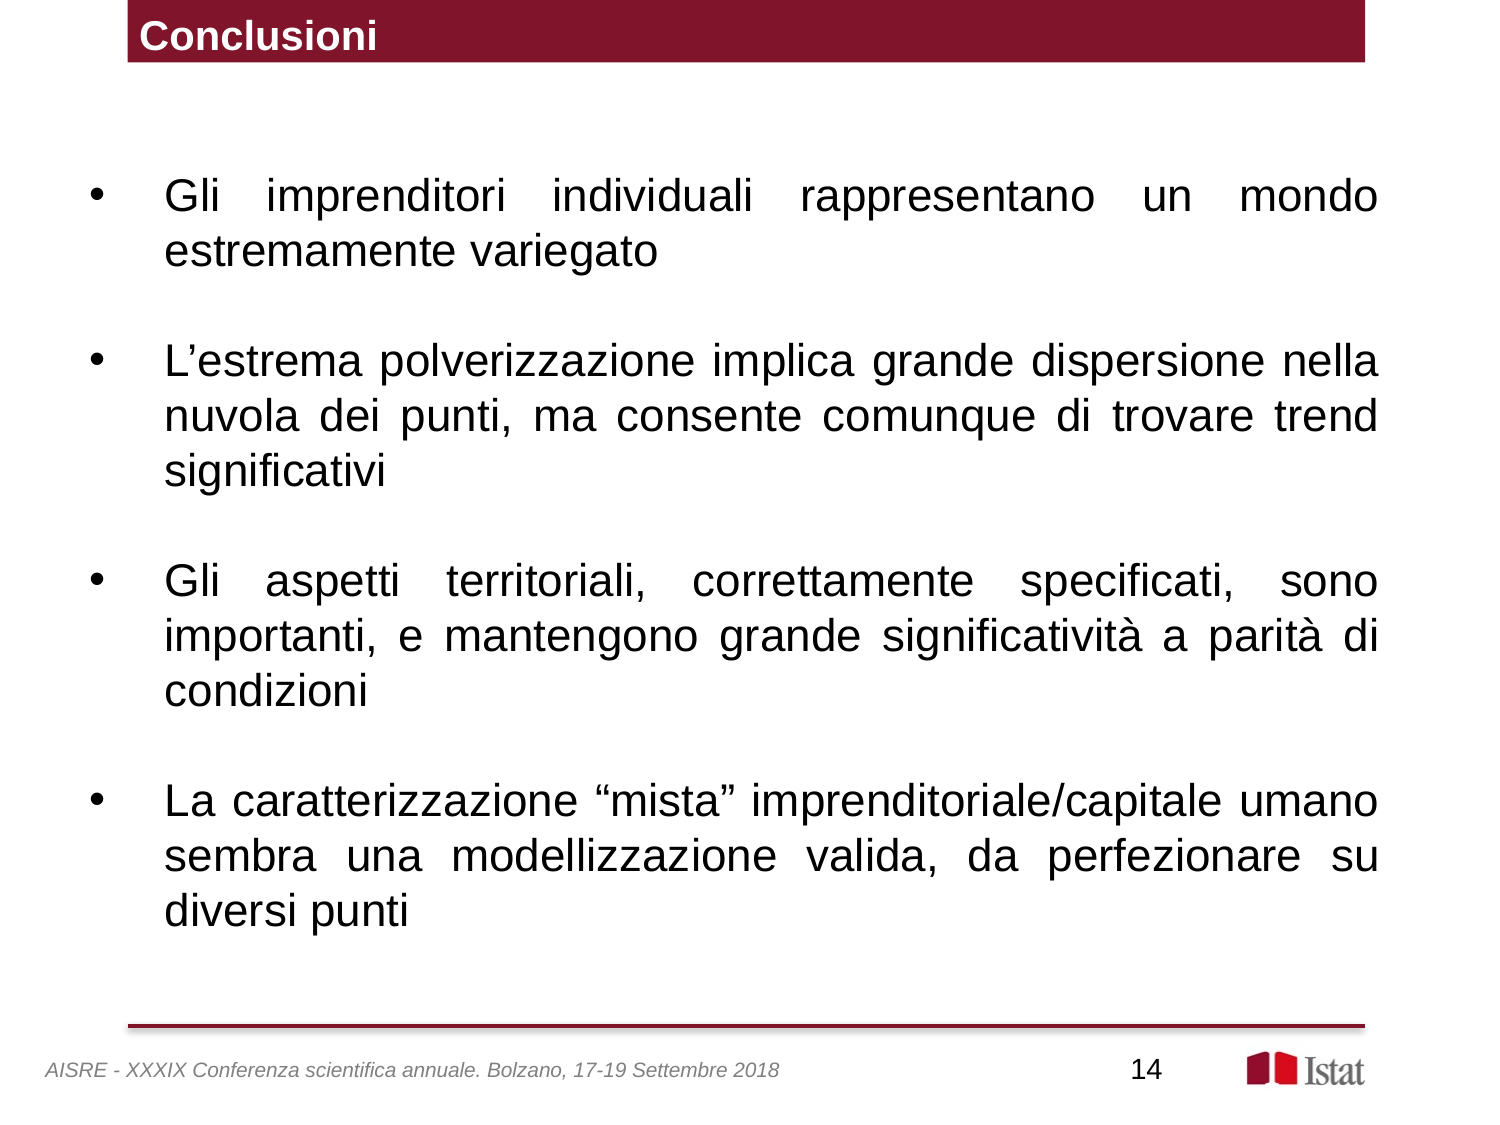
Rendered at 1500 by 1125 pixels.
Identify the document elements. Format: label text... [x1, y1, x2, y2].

text_box Conclusioni [124, 1, 1422, 66]
text_box AISRE - XXXIX Conferenza scientifica annuale. Bolzano, 17-19 Settembre 2018 [30, 1049, 1082, 1090]
slide_number 14 [1115, 1042, 1396, 1103]
text_box Gli imprenditori individuali rappresentano un mondo estremamente variegato L’estrema polverizzazione implica grande dispersione nella nuvola dei punti, ma consente comunque di trovare trend significativi Gli aspetti territoriali, correttamente specificati, sono importanti, e mantengono grande significatività a parità di condizioni La caratterizzazione “mista” imprenditoriale/capitale umano sembra una modellizzazione valida, da perfezionare su diversi punti [75, 158, 1396, 944]
